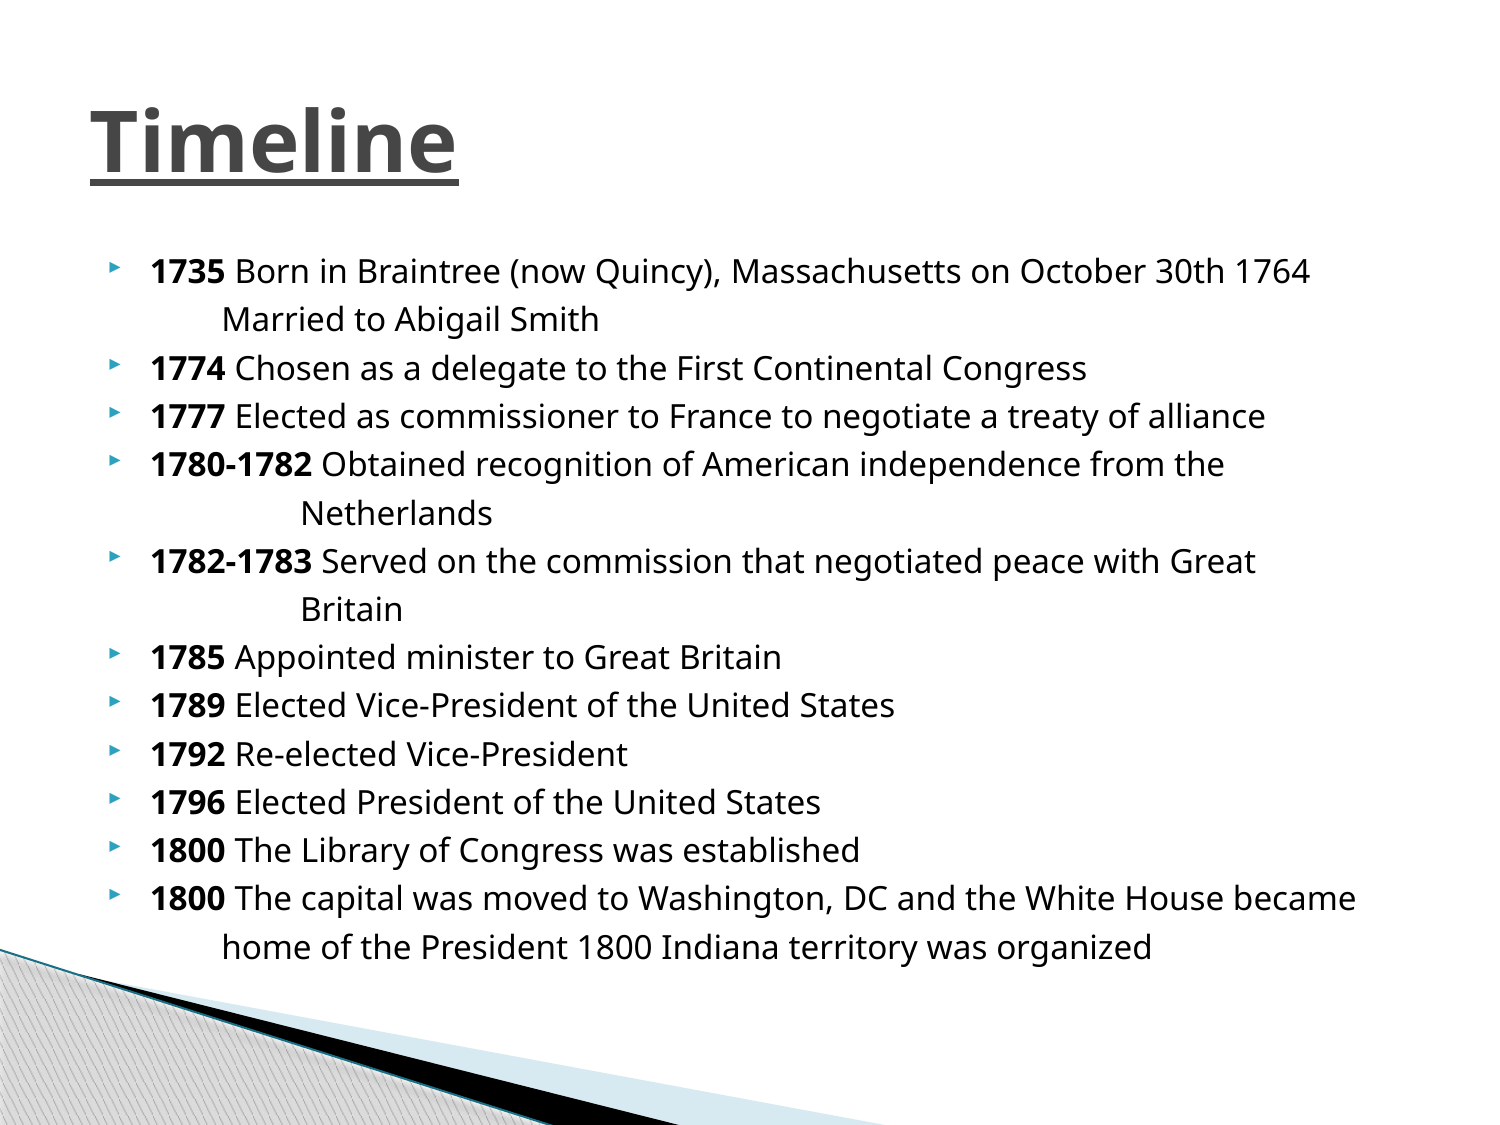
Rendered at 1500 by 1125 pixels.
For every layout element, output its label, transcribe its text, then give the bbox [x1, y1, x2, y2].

title Timeline [75, 45, 1425, 233]
list 1735 Born in Braintree (now Quincy), Massachusetts on October 30th 1764 Married to Abigail Smith 1774 Chosen as a delegate to the First Continental Congress 1777 Elected as commissioner to France to negotiate a treaty of alliance 1780-1782 Obtained recognition of American independence from the Netherlands 1782-1783 Served on the commission that negotiated peace with Great Britain 1785 Appointed minister to Great Britain 1789 Elected Vice-President of the United States 1792 Re-elected Vice-President 1796 Elected President of the United States 1800 The Library of Congress was established 1800 The capital was moved to Washington, DC and the White House became home of the President 1800 Indiana territory was organized [75, 243, 1425, 986]
